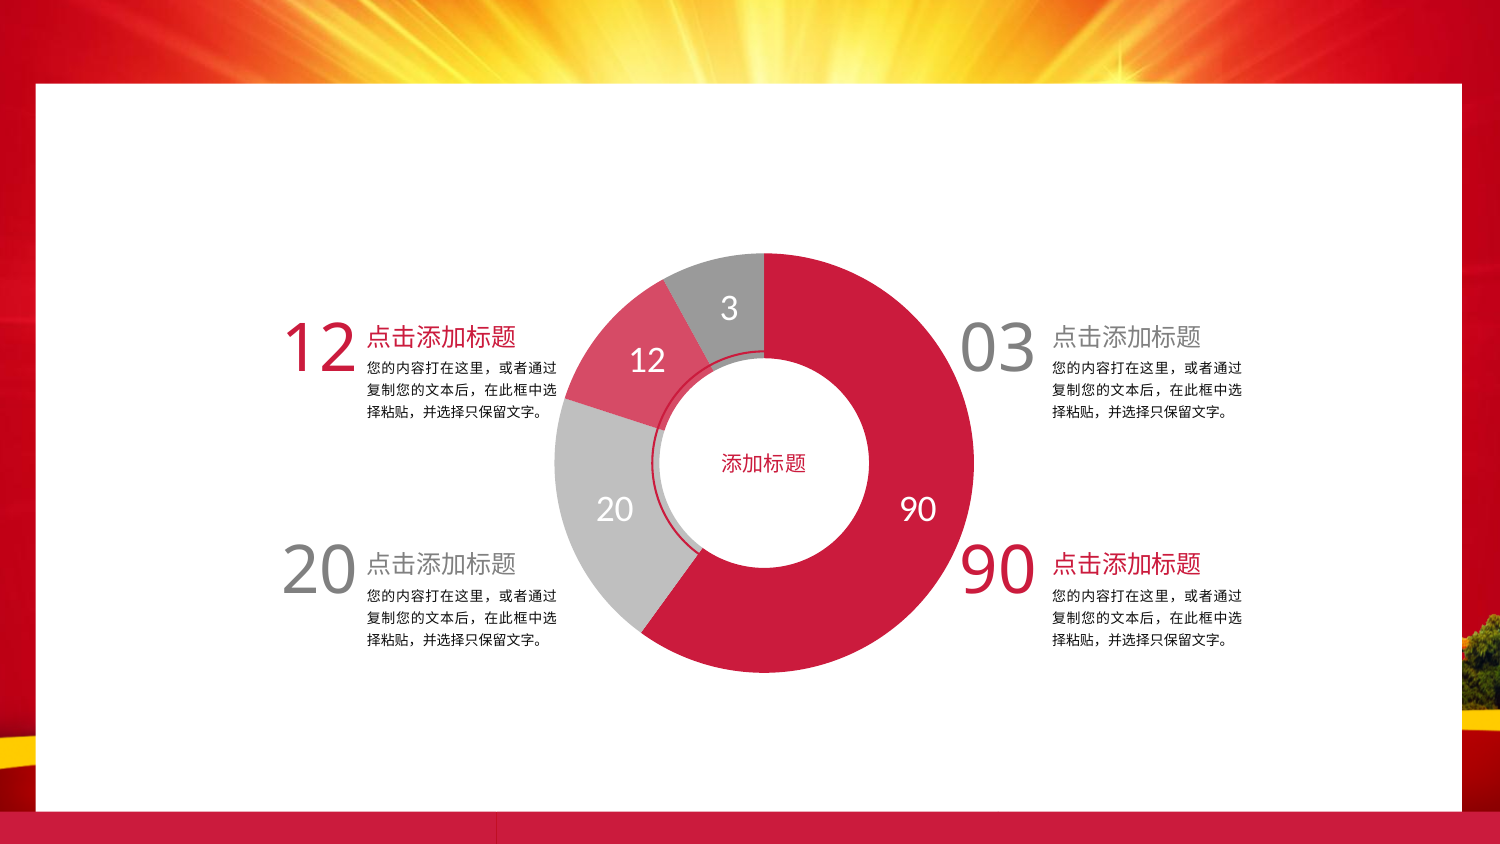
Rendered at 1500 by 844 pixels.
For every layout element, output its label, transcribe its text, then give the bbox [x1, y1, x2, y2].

picture [0, 0, 1500, 811]
text_box 您的内容打在这里，或者通过复制您的文本后，在此框中选择粘贴，并选择只保留文字。 [1043, 349, 1252, 425]
text_box 03 [999, 300, 1046, 390]
text_box 12 [272, 300, 367, 390]
text_box 90 [999, 521, 1046, 612]
text_box 您的内容打在这里，或者通过复制您的文本后，在此框中选择粘贴，并选择只保留文字。 [358, 577, 529, 653]
text_box 点击添加标题 [358, 306, 527, 351]
text_box 点击添加标题 [1043, 306, 1212, 351]
text_box 点击添加标题 [358, 534, 527, 580]
text_box 您的内容打在这里，或者通过复制您的文本后，在此框中选择粘贴，并选择只保留文字。 [1043, 577, 1252, 653]
text_box [997, 811, 1500, 844]
text_box [0, 811, 496, 844]
text_box [496, 811, 997, 844]
text_box 点击添加标题 [1043, 534, 1212, 580]
text_box 20 [272, 521, 367, 612]
chart [529, 244, 999, 682]
text_box 您的内容打在这里，或者通过复制您的文本后，在此框中选择粘贴，并选择只保留文字。 [358, 349, 529, 425]
